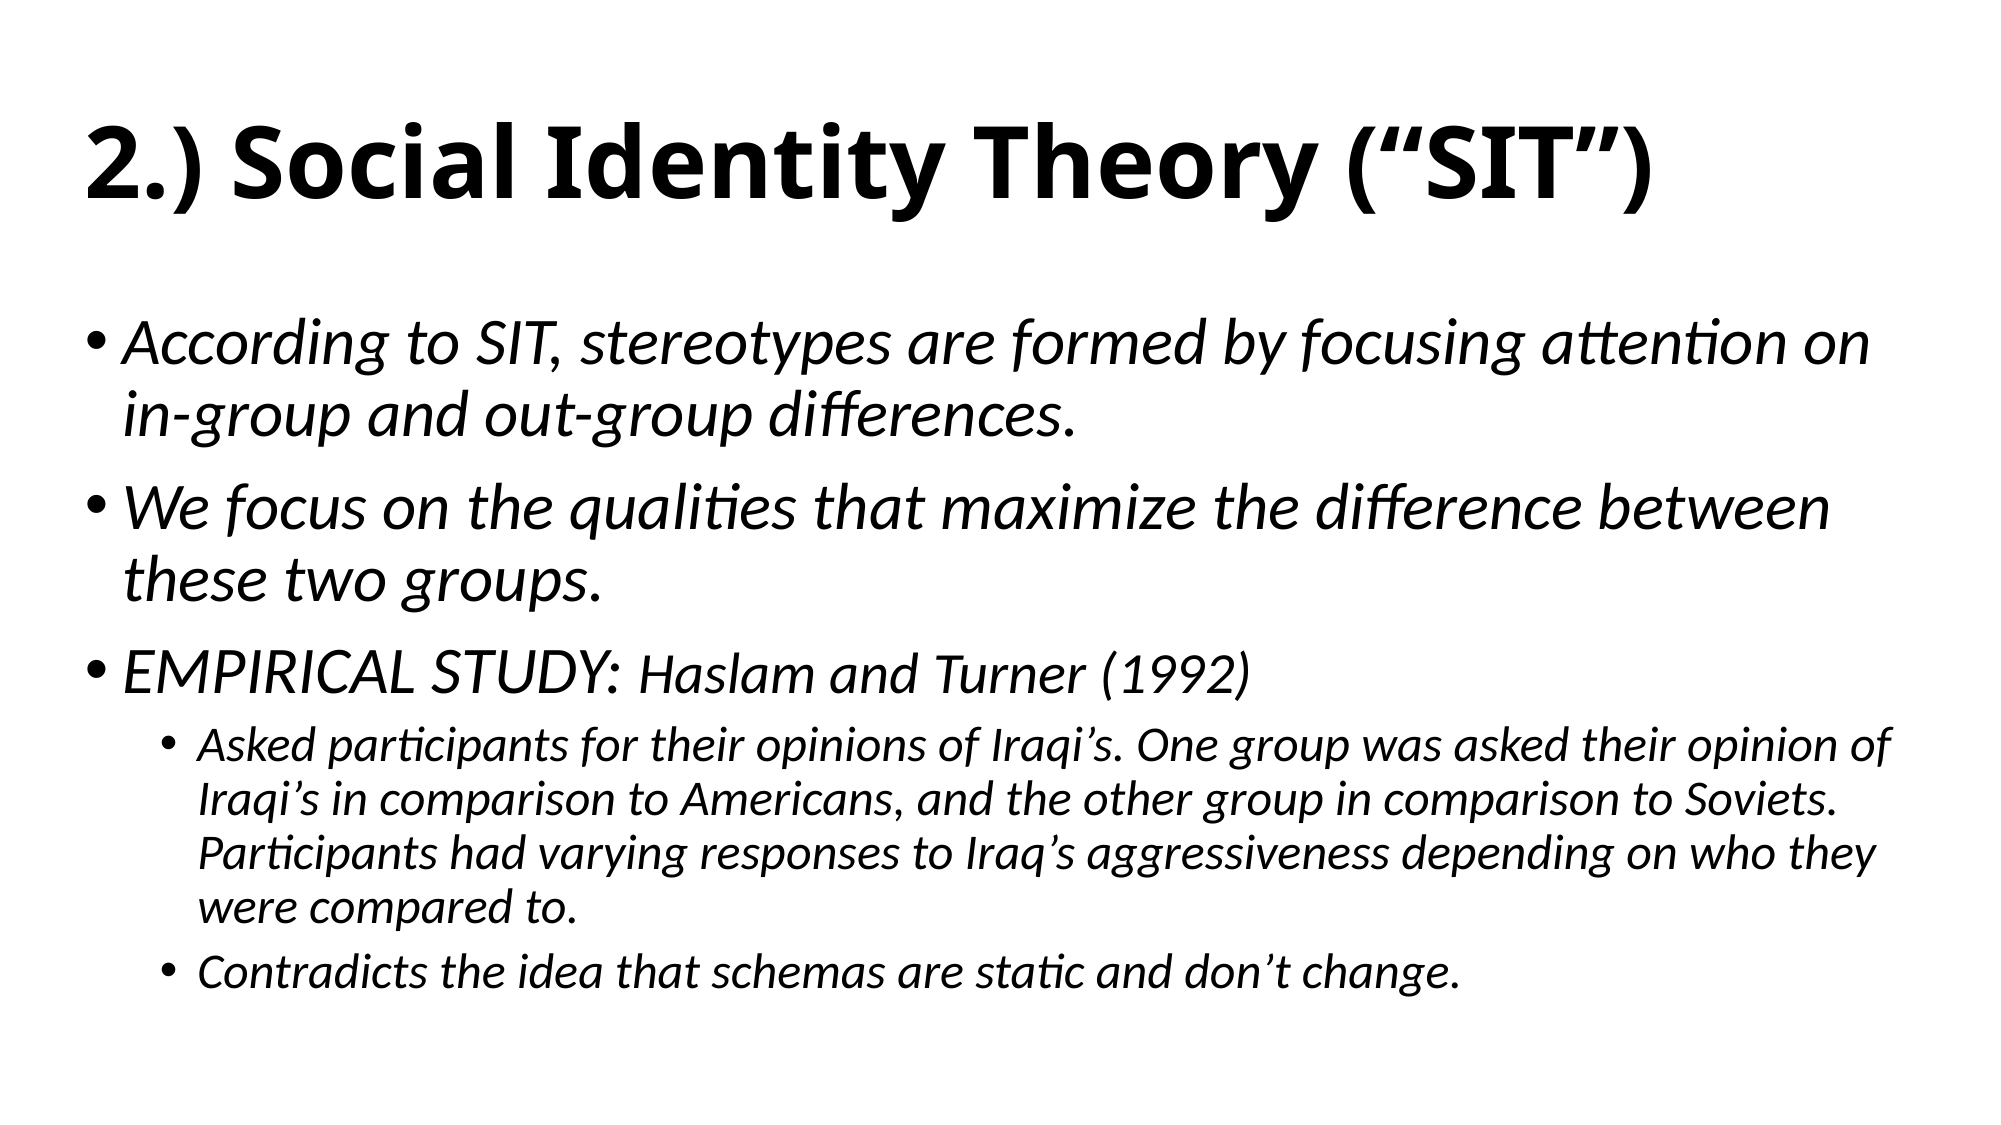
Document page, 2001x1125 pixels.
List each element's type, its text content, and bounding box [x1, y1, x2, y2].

list According to SIT, stereotypes are formed by focusing attention on in-group and out-group differences. We focus on the qualities that maximize the difference between these two groups. EMPIRICAL STUDY: Haslam and Turner (1992) Asked participants for their opinions of Iraqi’s. One group was asked their opinion of Iraqi’s in comparison to Americans, and the other group in comparison to Soviets. Participants had varying responses to Iraq’s aggressiveness depending on who they were compared to. Contradicts the idea that schemas are static and don’t change. [69, 299, 1972, 1095]
title 2.) Social Identity Theory (“SIT”) [69, 54, 1863, 278]
